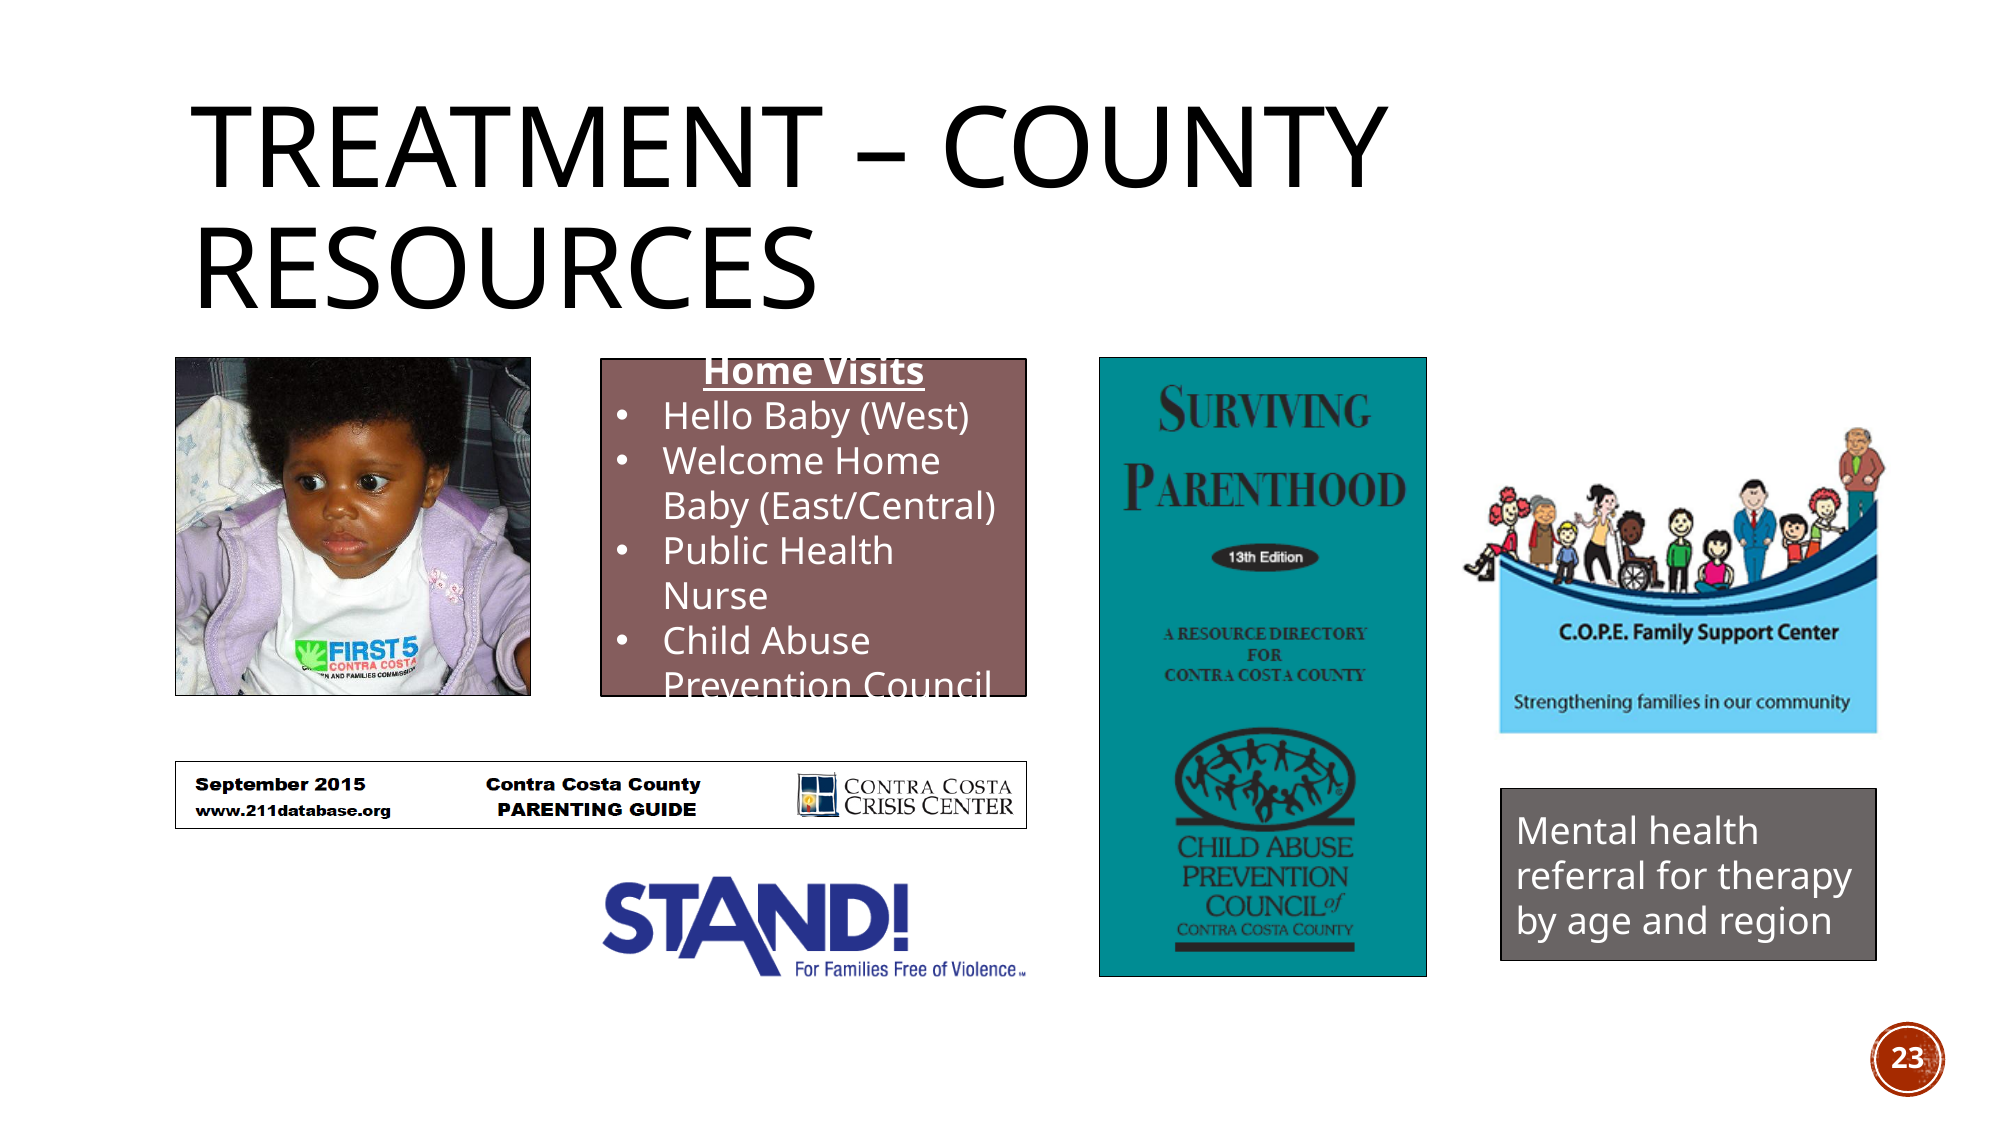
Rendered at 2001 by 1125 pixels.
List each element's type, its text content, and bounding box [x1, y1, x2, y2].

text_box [178, 764, 1023, 827]
picture [583, 844, 1040, 999]
text_box Mental health referral for therapy by age and region [1500, 788, 1877, 961]
picture [1460, 426, 1891, 740]
text_box Home Visits Hello Baby (West) Welcome Home Baby (East/Central) Public Health Nurse Child Abuse Prevention Council [600, 358, 1027, 697]
slide_number 23 [1855, 1028, 1961, 1089]
picture [1099, 357, 1427, 976]
title Treatment – county resources [175, 79, 1826, 344]
picture [175, 357, 530, 696]
